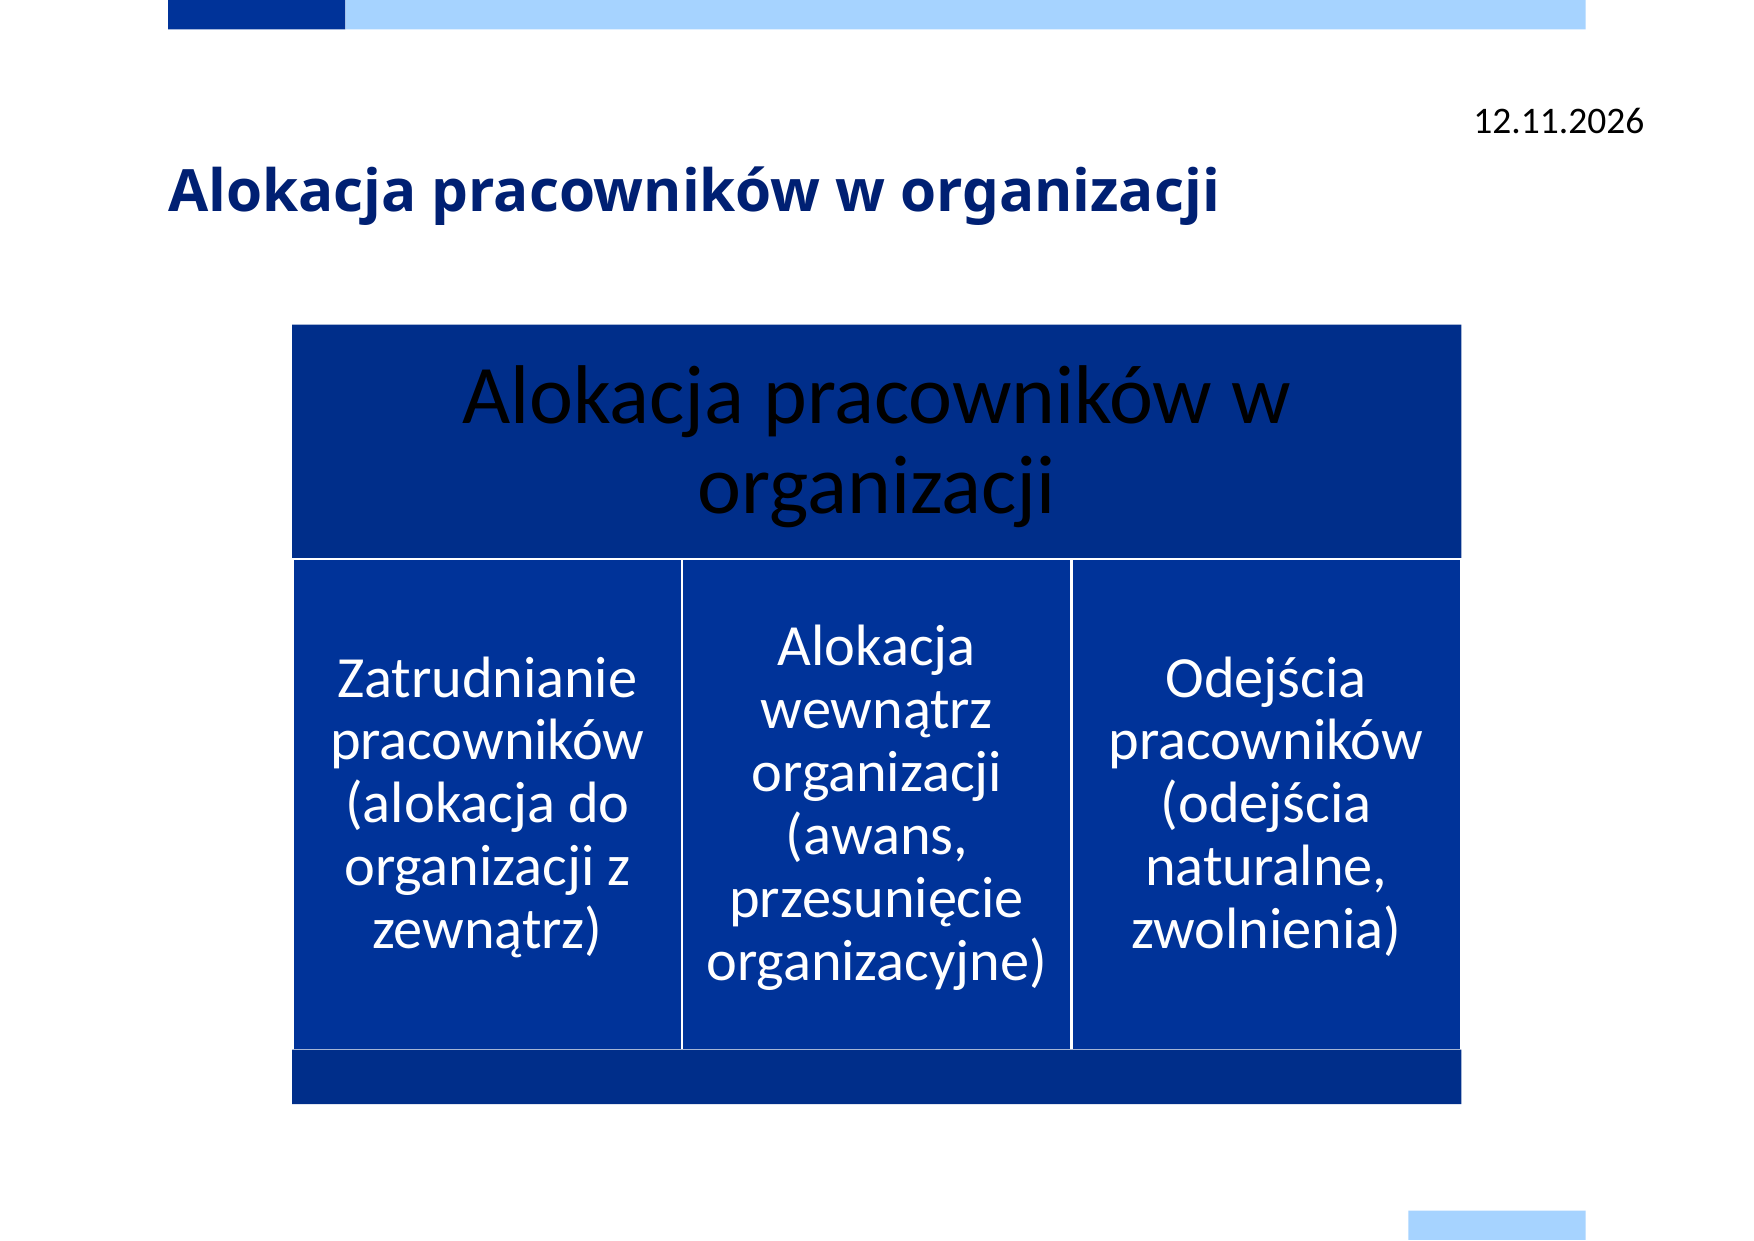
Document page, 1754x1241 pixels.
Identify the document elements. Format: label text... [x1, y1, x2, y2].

title Alokacja pracowników w organizacji [168, 147, 1586, 325]
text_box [292, 324, 1462, 1105]
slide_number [1458, 88, 1754, 149]
